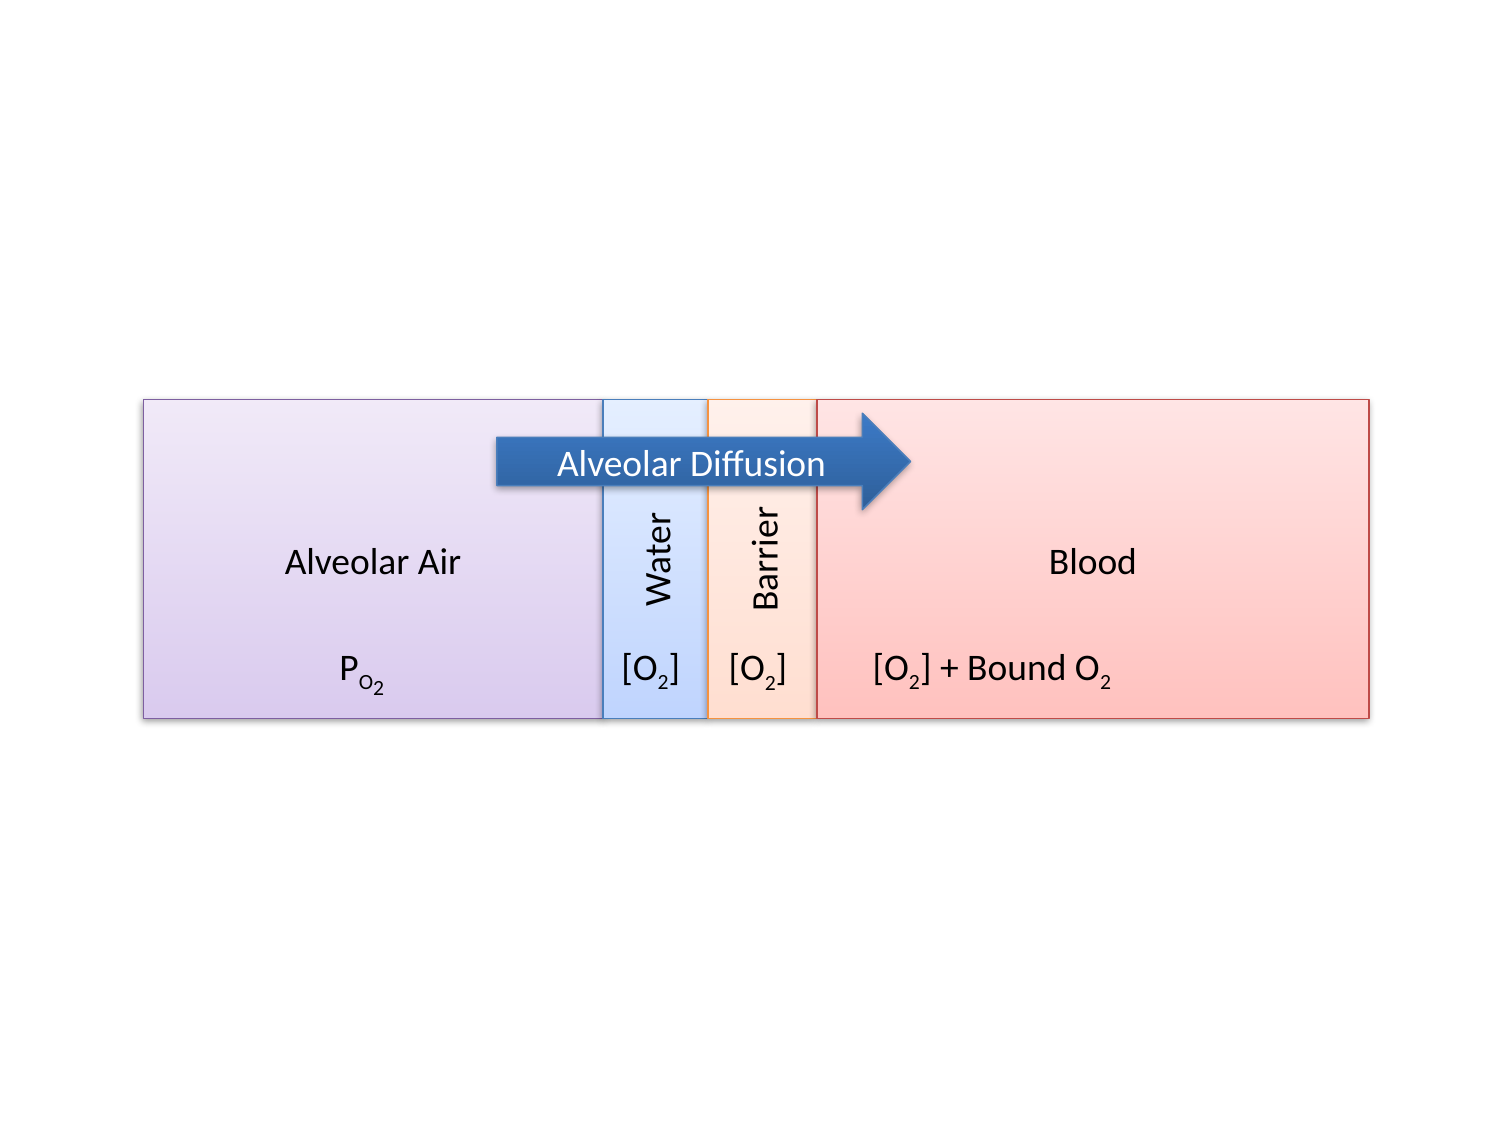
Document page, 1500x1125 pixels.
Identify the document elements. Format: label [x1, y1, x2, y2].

text_box [143, 399, 1370, 719]
